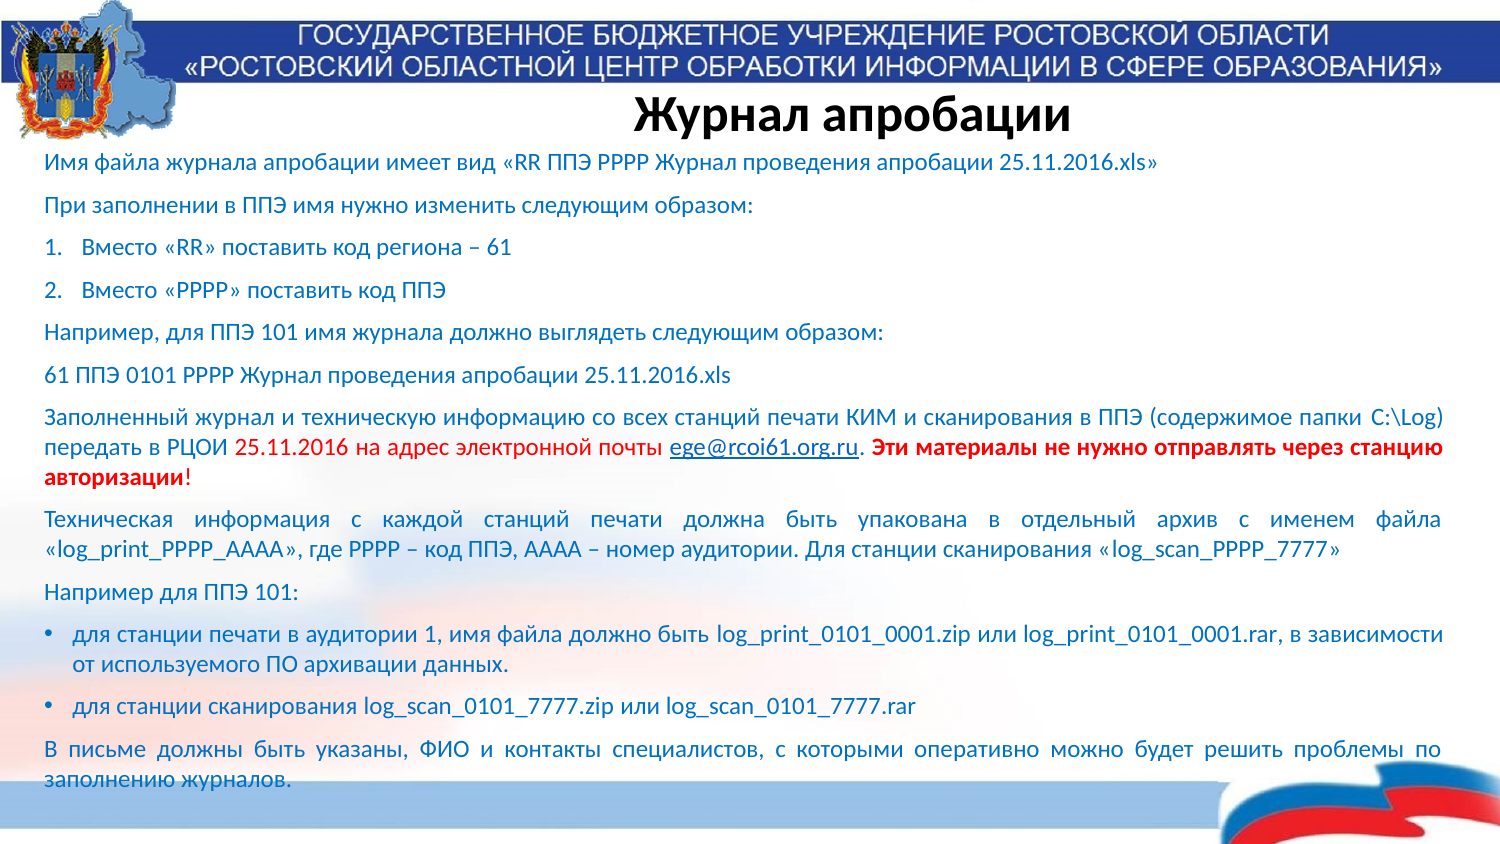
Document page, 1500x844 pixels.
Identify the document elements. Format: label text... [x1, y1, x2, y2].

text_box Имя файла журнала апробации имеет вид «RR ППЭ PPPP Журнал проведения апробации 25.11.2016.xls» При заполнении в ППЭ имя нужно изменить следующим образом: Вместо «RR» поставить код региона – 61 Вместо «PPPP» поставить код ППЭ Например, для ППЭ 101 имя журнала должно выглядеть следующим образом: 61 ППЭ 0101 PPPP Журнал проведения апробации 25.11.2016.xls Заполненный журнал и техническую информацию со всех станций печати КИМ и сканирования в ППЭ (содержимое папки C:\Log) передать в РЦОИ 25.11.2016 на адрес электронной почты ege@rcoi61.org.ru. Эти материалы не нужно отправлять через станцию авторизации! Техническая информация с каждой станций печати должна быть упакована в отдельный архив с именем файла «log_print_PPPP_AAAA», где PPPP – код ППЭ, АААА – номер аудитории. Для станции сканирования «log_scan_PPPP_7777» Например для ППЭ 101: для станции печати в аудитории 1, имя файла должно быть log_print_0101_0001.zip или log_print_0101_0001.rar, в зависимости от используемого ПО архивации данных. для станции сканирования log_scan_0101_7777.zip или log_scan_0101_7777.rar В письме должны быть указаны, ФИО и контакты специалистов, с которыми оперативно можно будет решить проблемы по заполнению журналов. [29, 138, 1459, 800]
title Журнал апробации [206, 67, 1500, 162]
picture [0, 0, 1500, 844]
